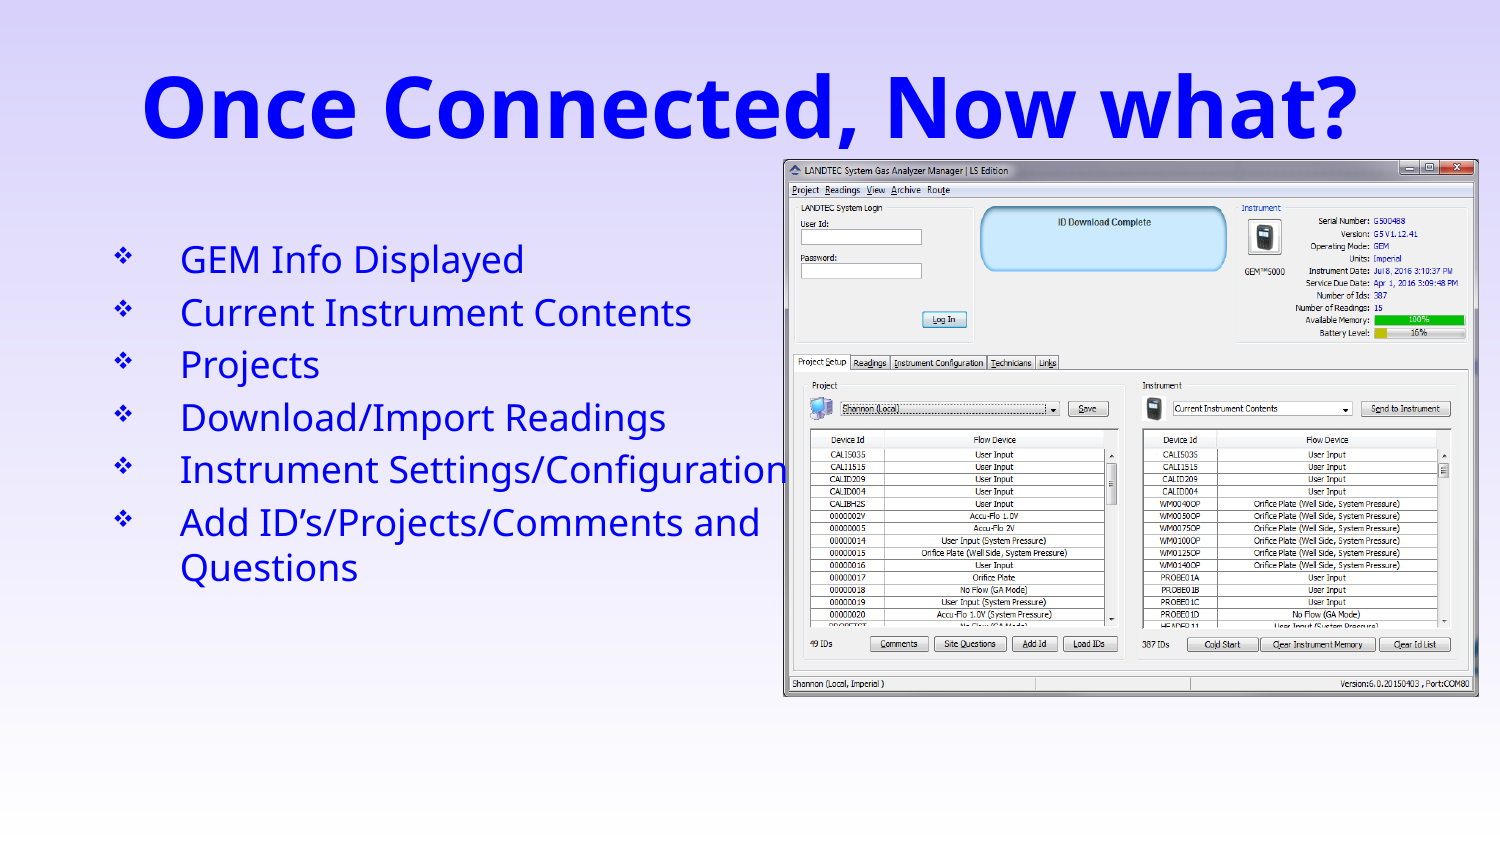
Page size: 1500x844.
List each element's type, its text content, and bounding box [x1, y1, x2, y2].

picture [782, 159, 1479, 698]
title Once Connected, Now what? [75, 33, 1425, 175]
list GEM Info Displayed Current Instrument Contents Projects Download/Import Readings Instrument Settings/Configuration Add ID’s/Projects/Comments and Questions [74, 228, 782, 610]
